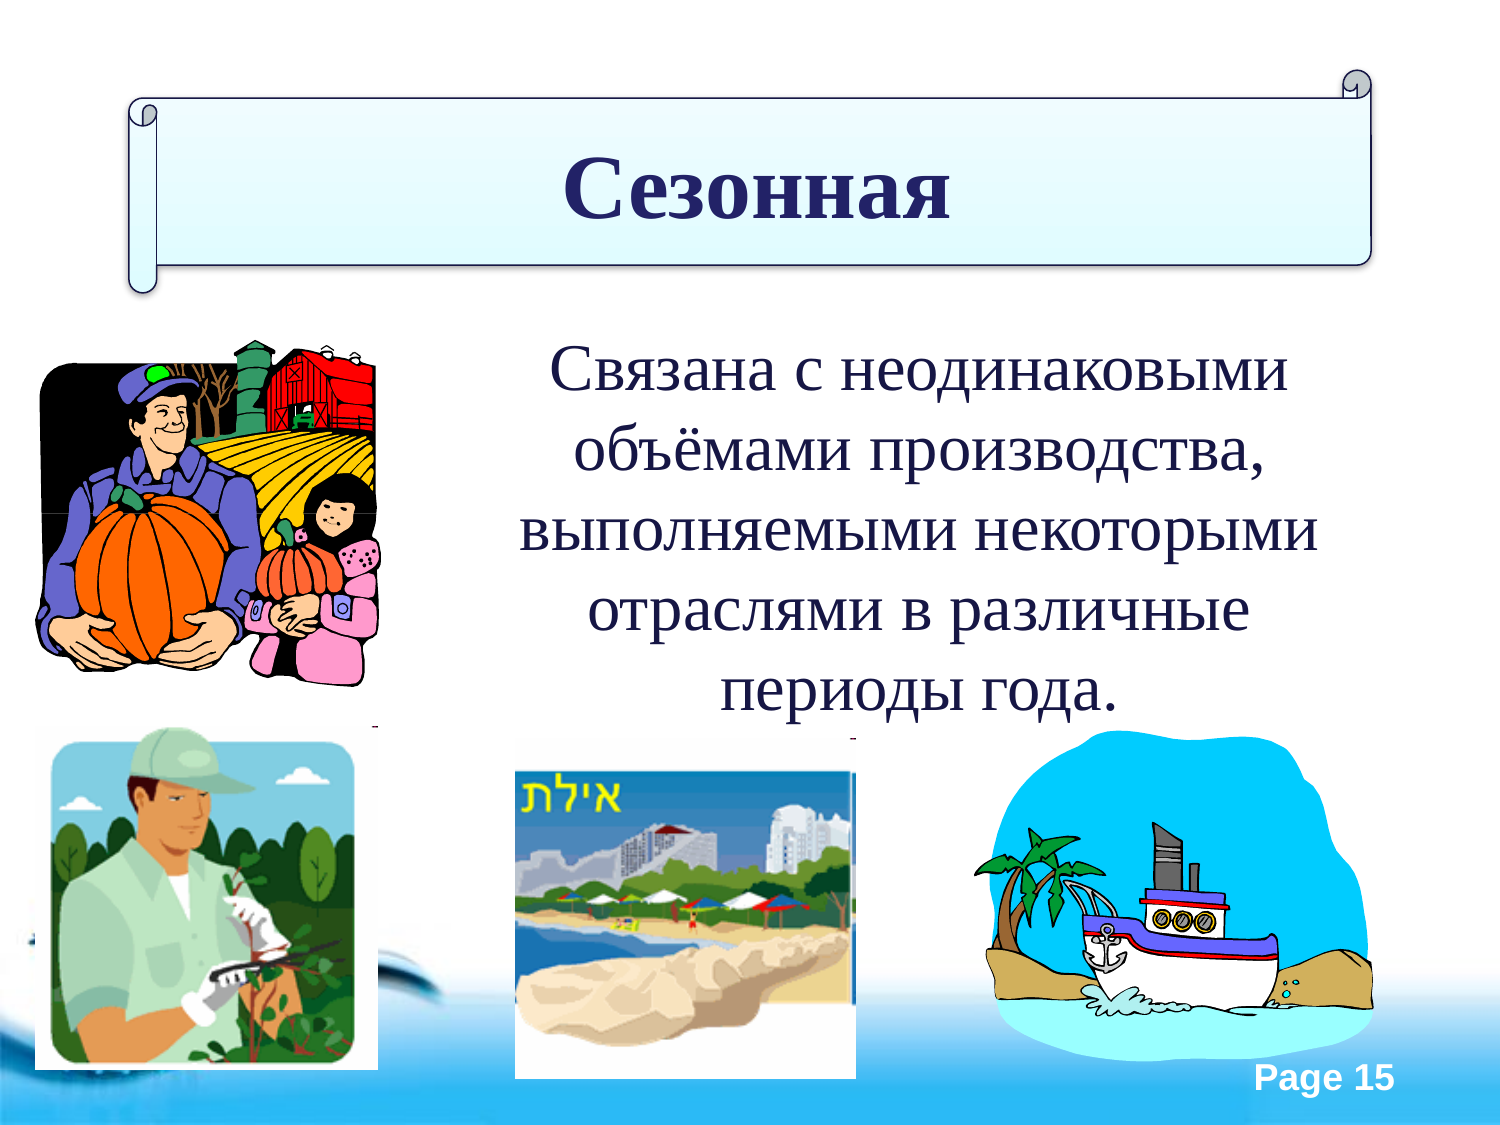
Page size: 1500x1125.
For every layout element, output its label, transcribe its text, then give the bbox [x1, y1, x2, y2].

text_box Связана с неодинаковыми объёмами производства, выполняемыми некоторыми отраслями в различные периоды года. [445, 316, 1395, 731]
text_box Сезонная [128, 69, 1372, 294]
picture [0, 0, 1500, 1125]
